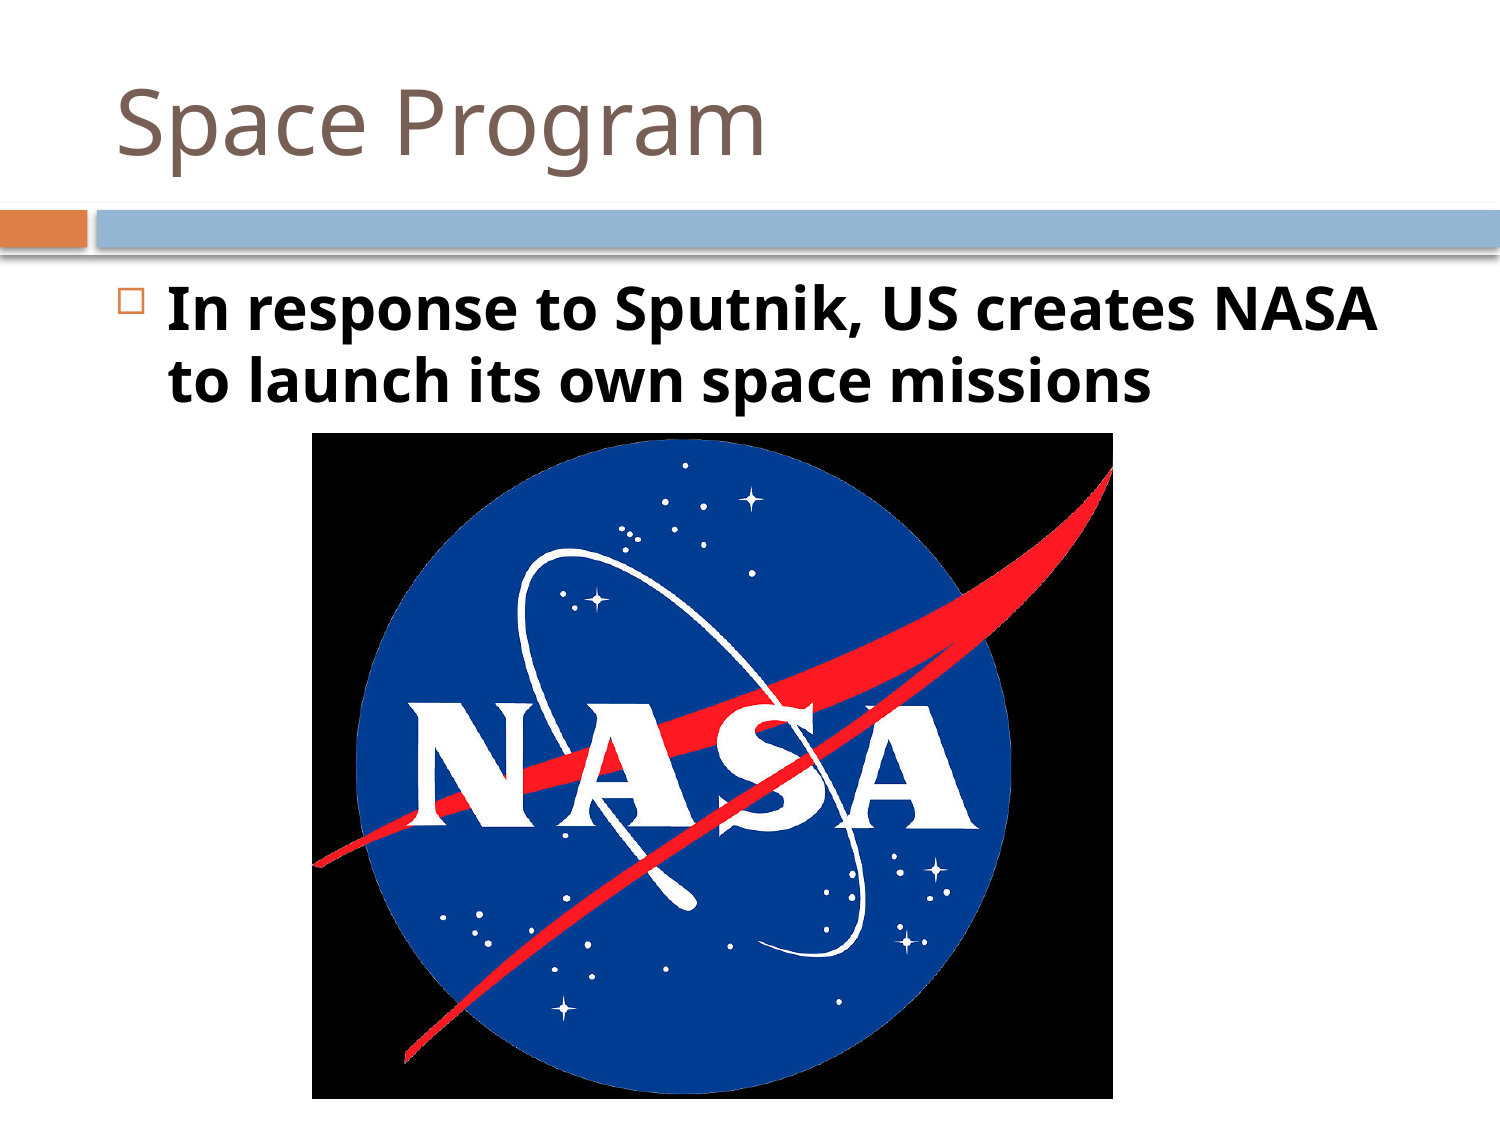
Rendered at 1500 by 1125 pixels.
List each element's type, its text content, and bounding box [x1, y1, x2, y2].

list In response to Sputnik, US creates NASA to launch its own space missions [100, 262, 1438, 1000]
title Space Program [100, 37, 1438, 200]
picture [312, 432, 1113, 1100]
